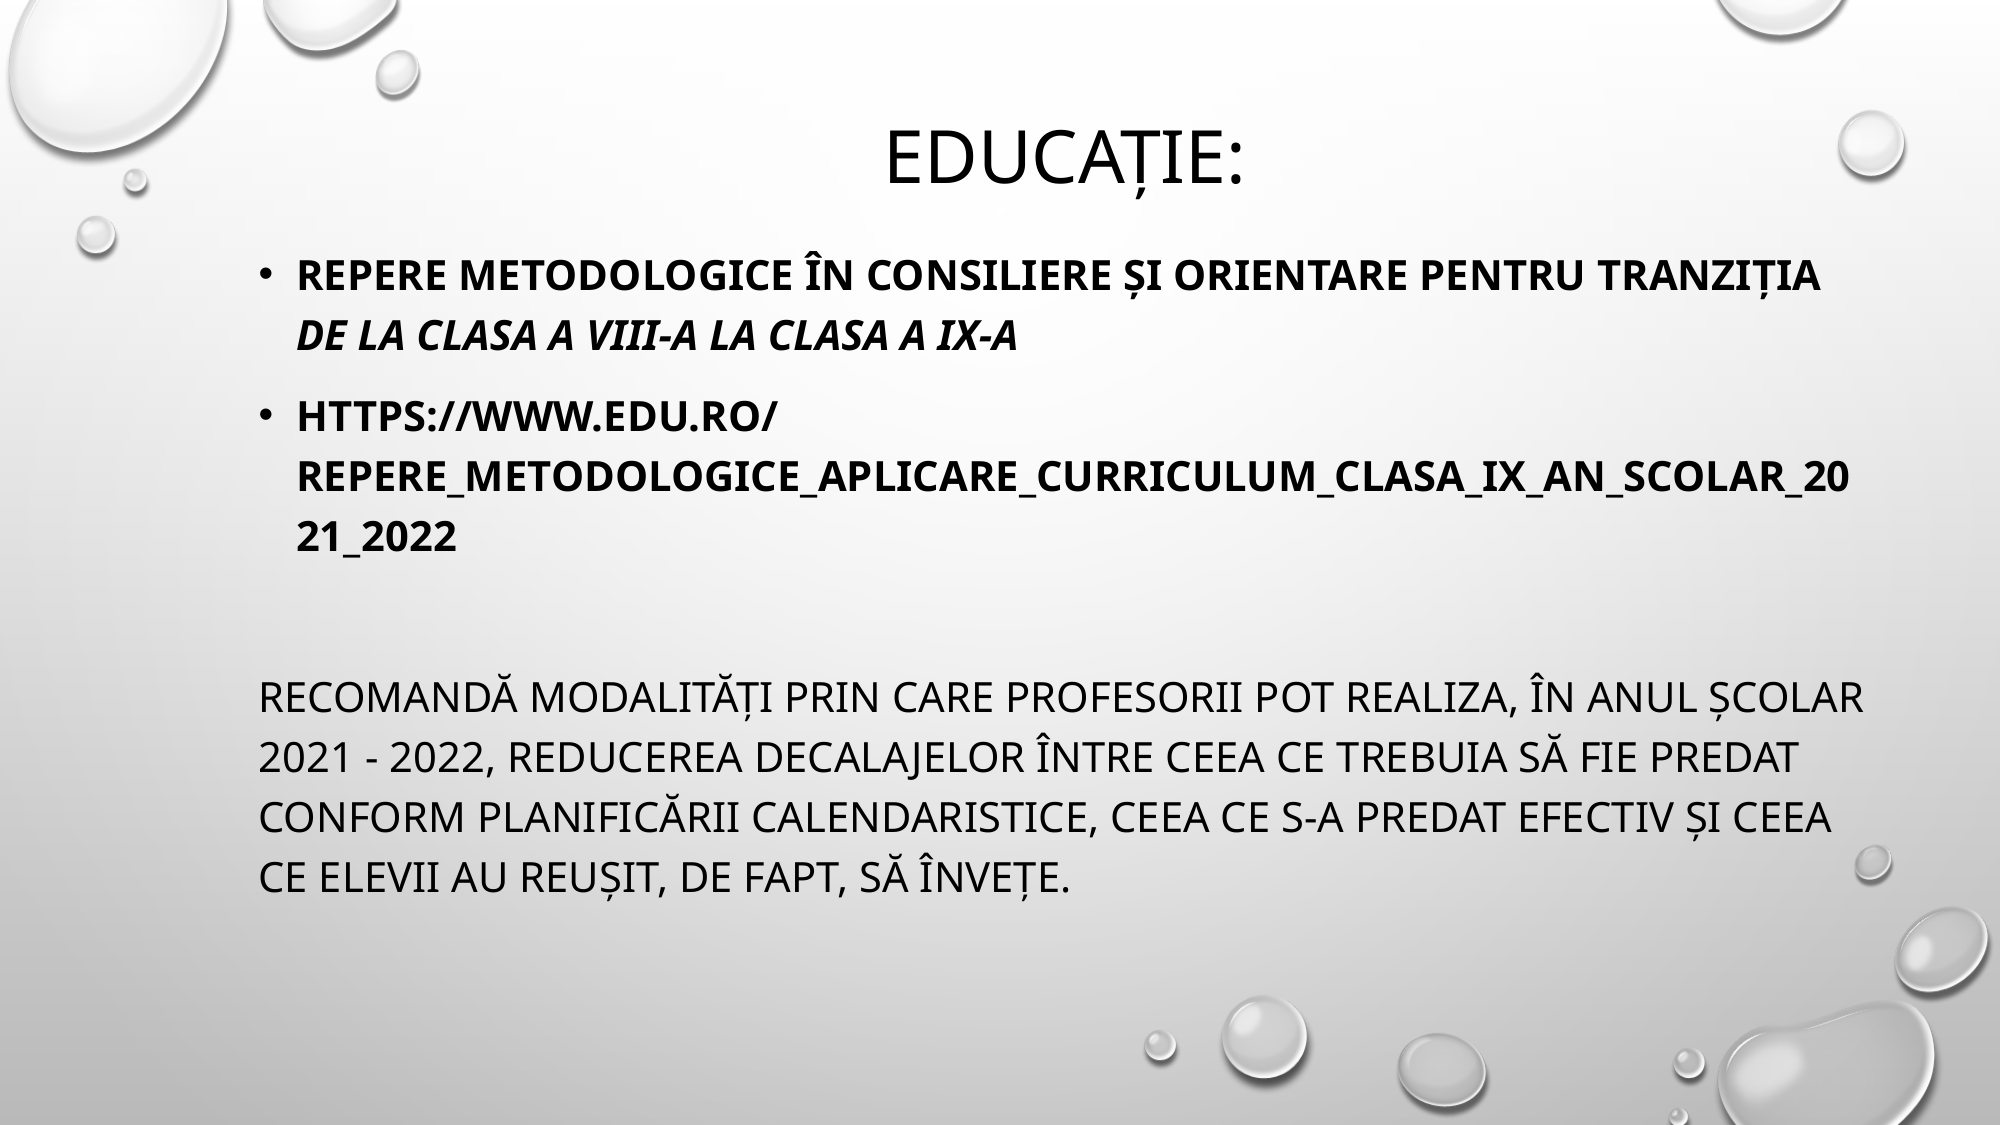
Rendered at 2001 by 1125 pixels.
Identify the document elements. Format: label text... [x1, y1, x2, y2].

title Educație: [243, 112, 1887, 207]
list REPERE METODOLOGICE ÎN CONSILIERE ȘI ORIENTARE PENTRU TRANZIȚIA DE LA CLASA a VIII-a LA CLASA a IX-a https://www.edu.ro/repere_metodologice_aplicare_curriculum_clasa_IX_an_scolar_2021_2022 Recomandă modalități prin care profesorii pot realiza, în anul școlar 2021 - 2022, reducerea decalajelor între ceea ce trebuia să fie predat conform planificării calendaristice, ceea ce s-a predat efectiv și ceea ce elevii au reușit, de fapt, să învețe. [243, 231, 1887, 950]
picture [0, 0, 2000, 1125]
